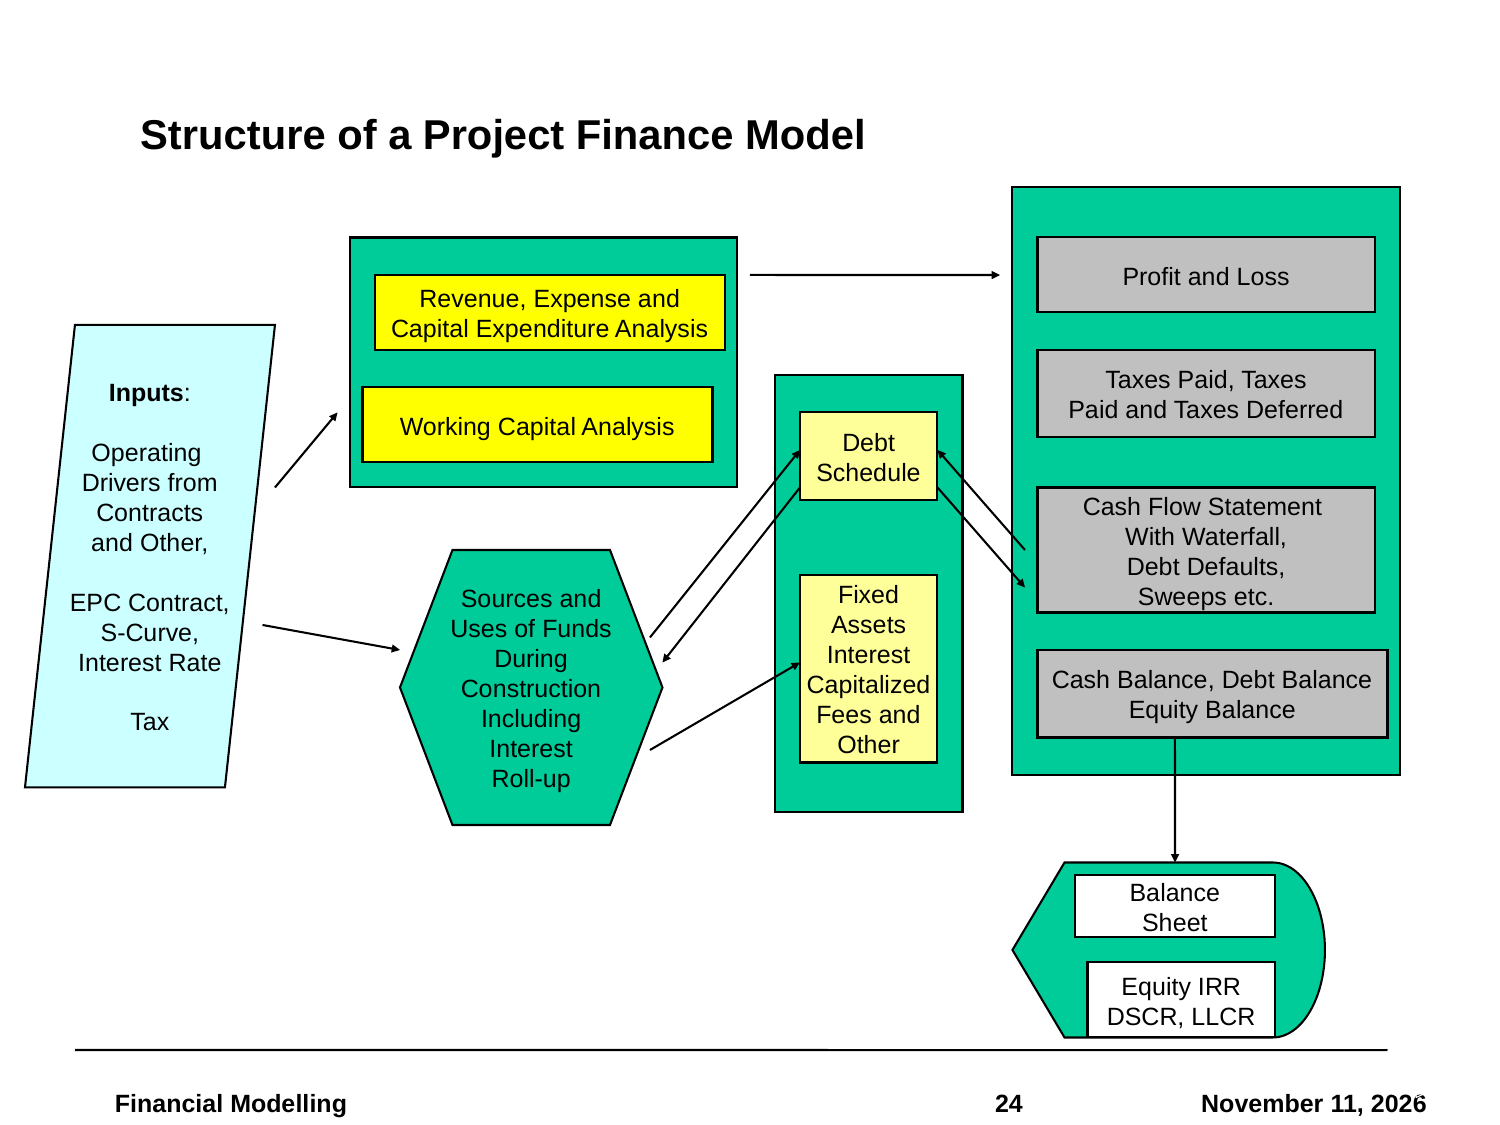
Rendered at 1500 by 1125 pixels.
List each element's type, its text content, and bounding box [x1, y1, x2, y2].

text_box [1012, 862, 1325, 1038]
text_box Taxes Paid, Taxes Paid and Taxes Deferred [1037, 349, 1375, 438]
text_box Fixed Assets Interest Capitalized Fees and Other [799, 575, 938, 763]
text_box Sources and Uses of Funds During Construction Including Interest Roll-up [399, 549, 663, 826]
text_box Equity IRR DSCR, LLCR [1087, 962, 1276, 1038]
text_box [274, 412, 338, 488]
text_box Debt Schedule [799, 412, 938, 500]
text_box [662, 487, 801, 663]
text_box Inputs: Operating Drivers from Contracts and Other, EPC Contract, S-Curve, Interest Rate Tax [24, 324, 275, 788]
text_box Revenue, Expense and Capital Expenditure Analysis [375, 274, 725, 350]
text_box Balance Sheet [1074, 874, 1276, 938]
text_box [1012, 187, 1400, 775]
title Structure of a Project Finance Model [124, 99, 1413, 226]
text_box [774, 458, 799, 519]
text_box [937, 450, 1026, 551]
text_box [774, 374, 963, 481]
text_box Cash Flow Statement With Waterfall, Debt Defaults, Sweeps etc. [1037, 487, 1375, 613]
text_box [649, 662, 800, 751]
text_box [937, 487, 1025, 588]
text_box [649, 450, 800, 638]
text_box [938, 456, 963, 515]
text_box Cash Balance, Debt Balance Equity Balance [1037, 649, 1388, 738]
text_box [749, 270, 1000, 280]
text_box [1170, 737, 1180, 863]
text_box Working Capital Analysis [362, 387, 713, 463]
text_box [774, 490, 963, 813]
text_box [349, 237, 738, 488]
text_box [262, 624, 400, 653]
text_box Profit and Loss [1037, 237, 1375, 313]
